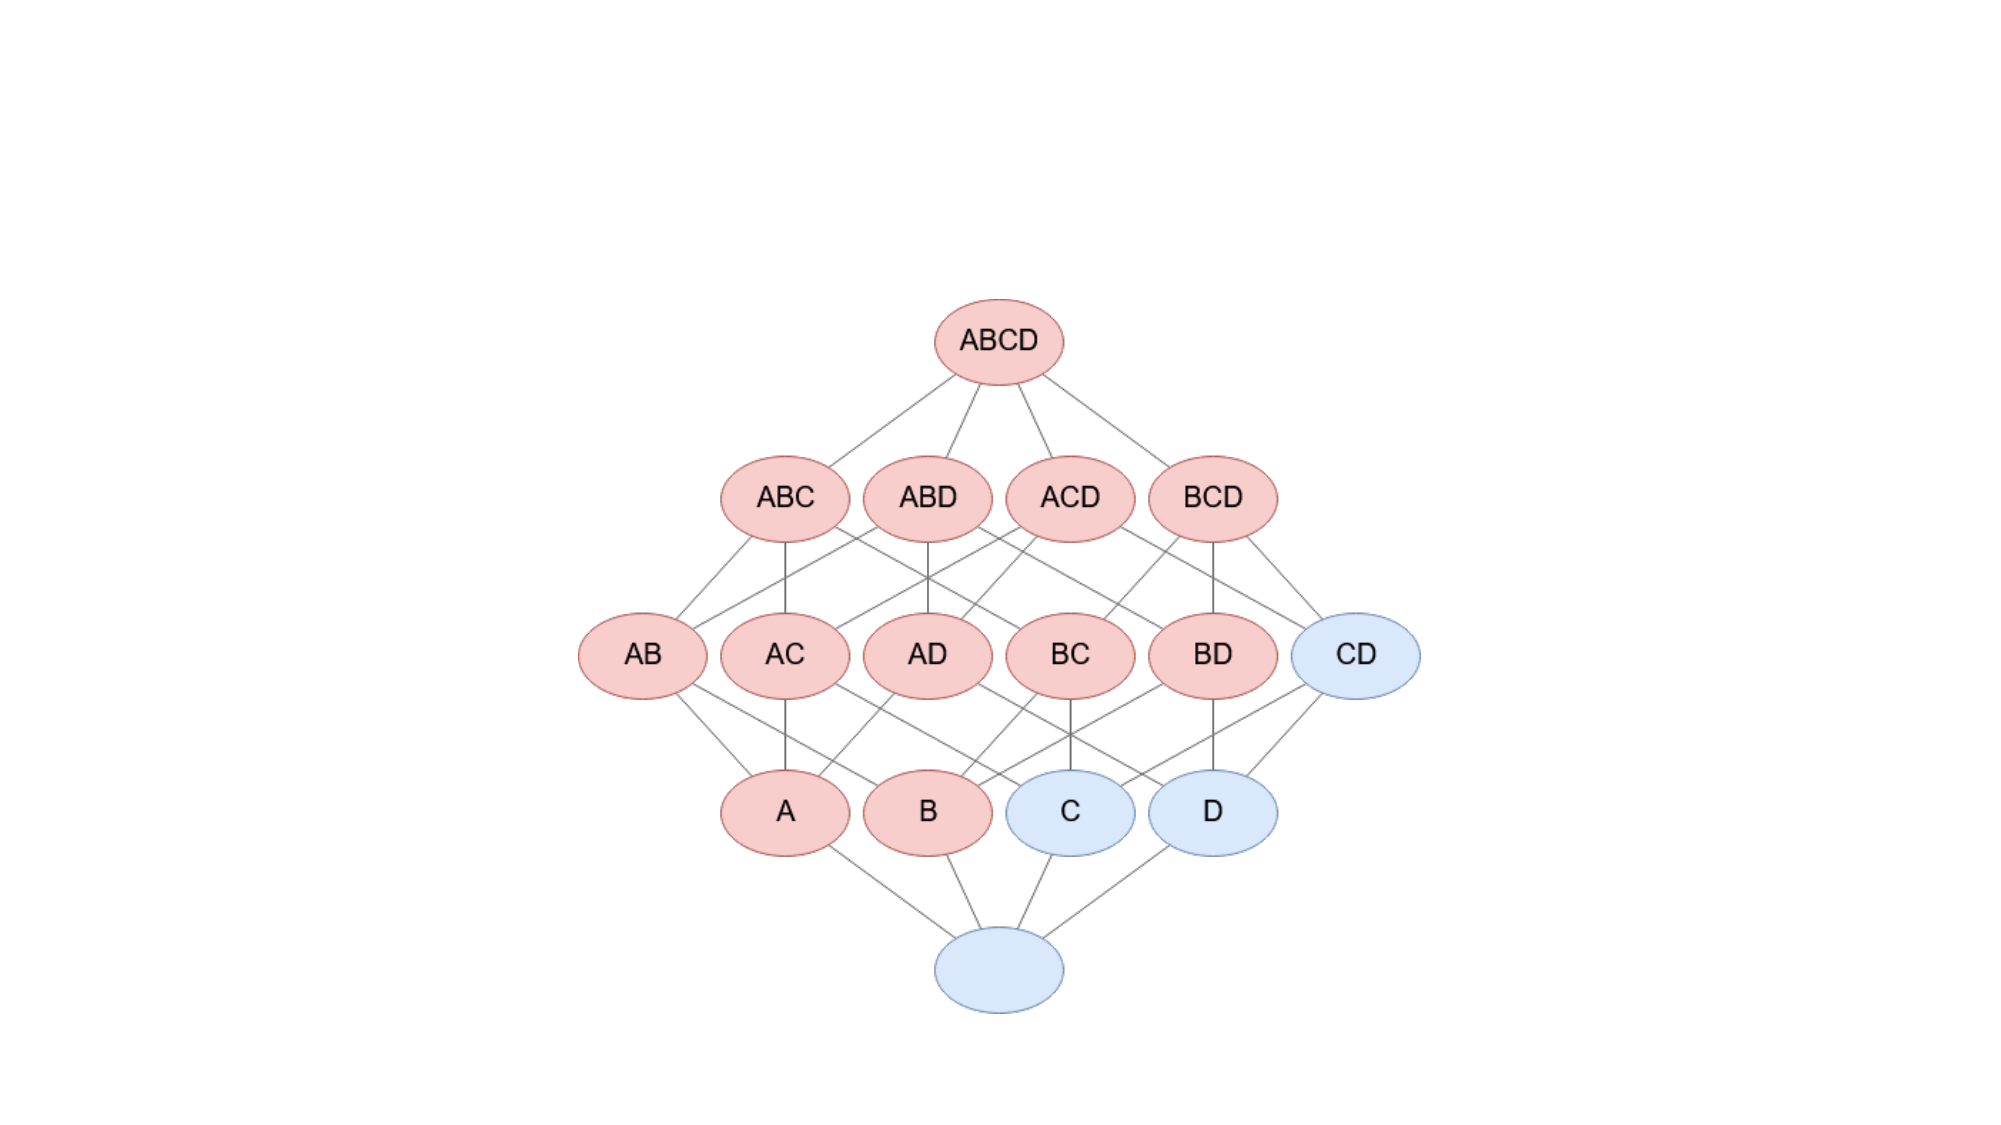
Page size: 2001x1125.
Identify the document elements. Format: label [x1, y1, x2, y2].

list [578, 299, 1421, 1014]
